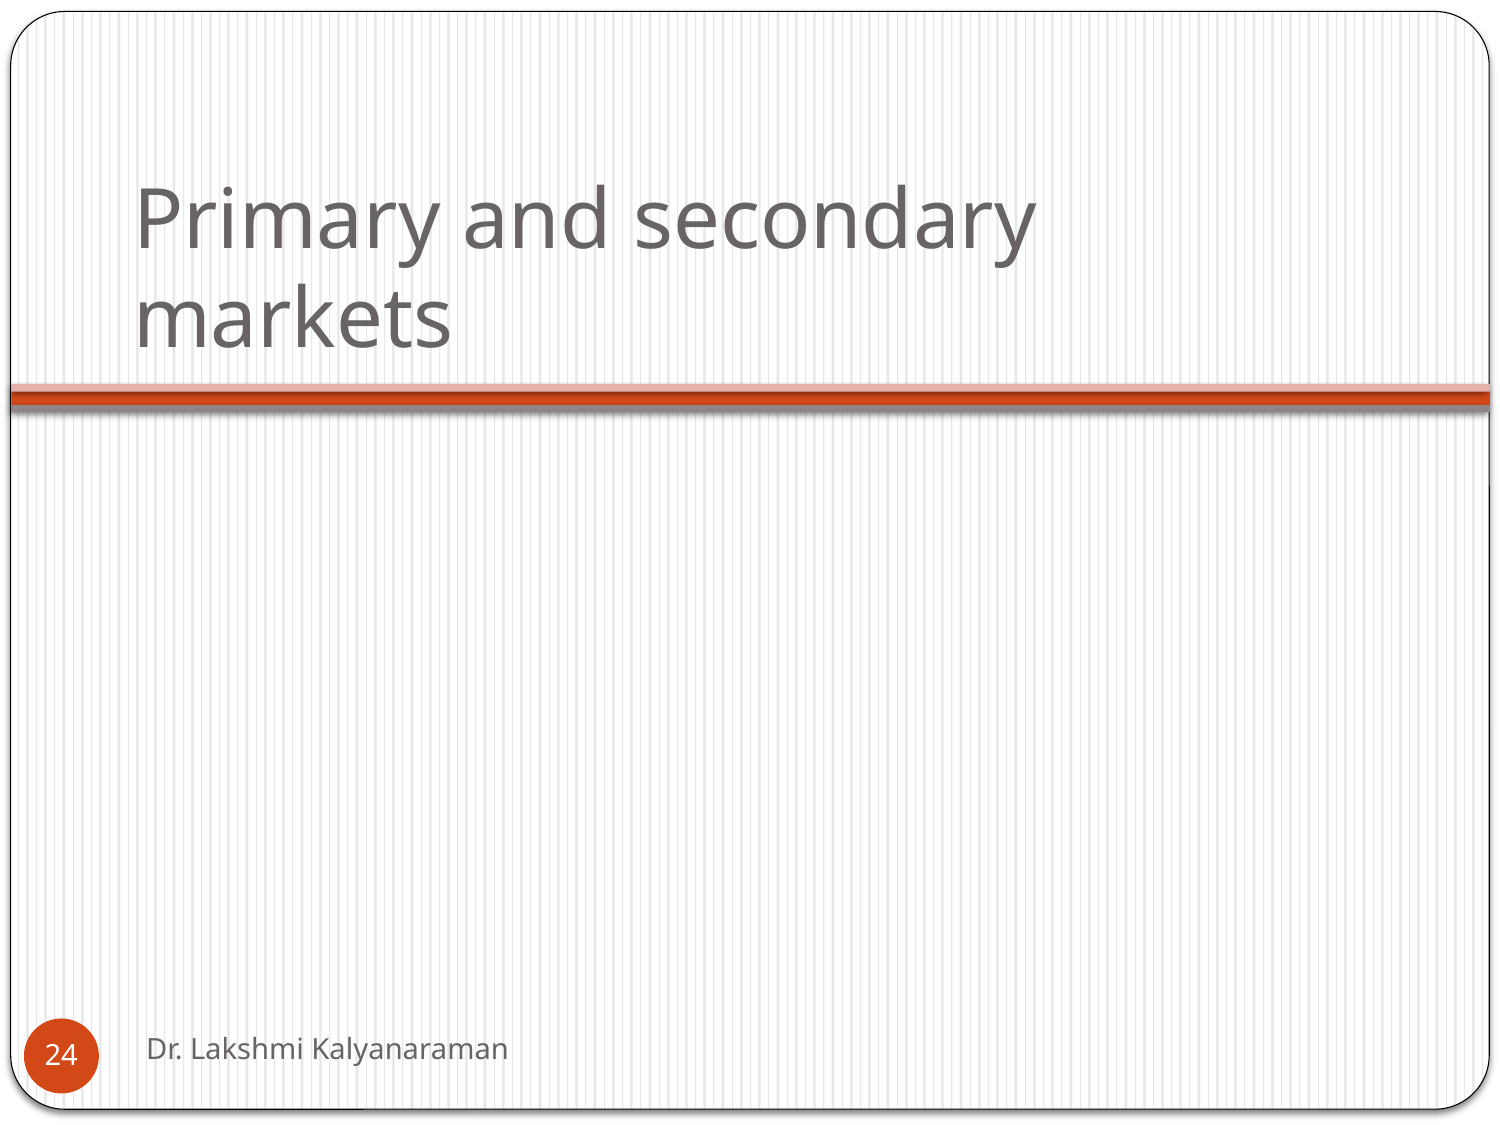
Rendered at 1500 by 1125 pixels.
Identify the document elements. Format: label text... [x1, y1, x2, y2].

slide_number 24 [23, 1018, 99, 1094]
title Primary and secondary markets [118, 156, 1394, 380]
footer Dr. Lakshmi Kalyanaraman [131, 1012, 788, 1088]
